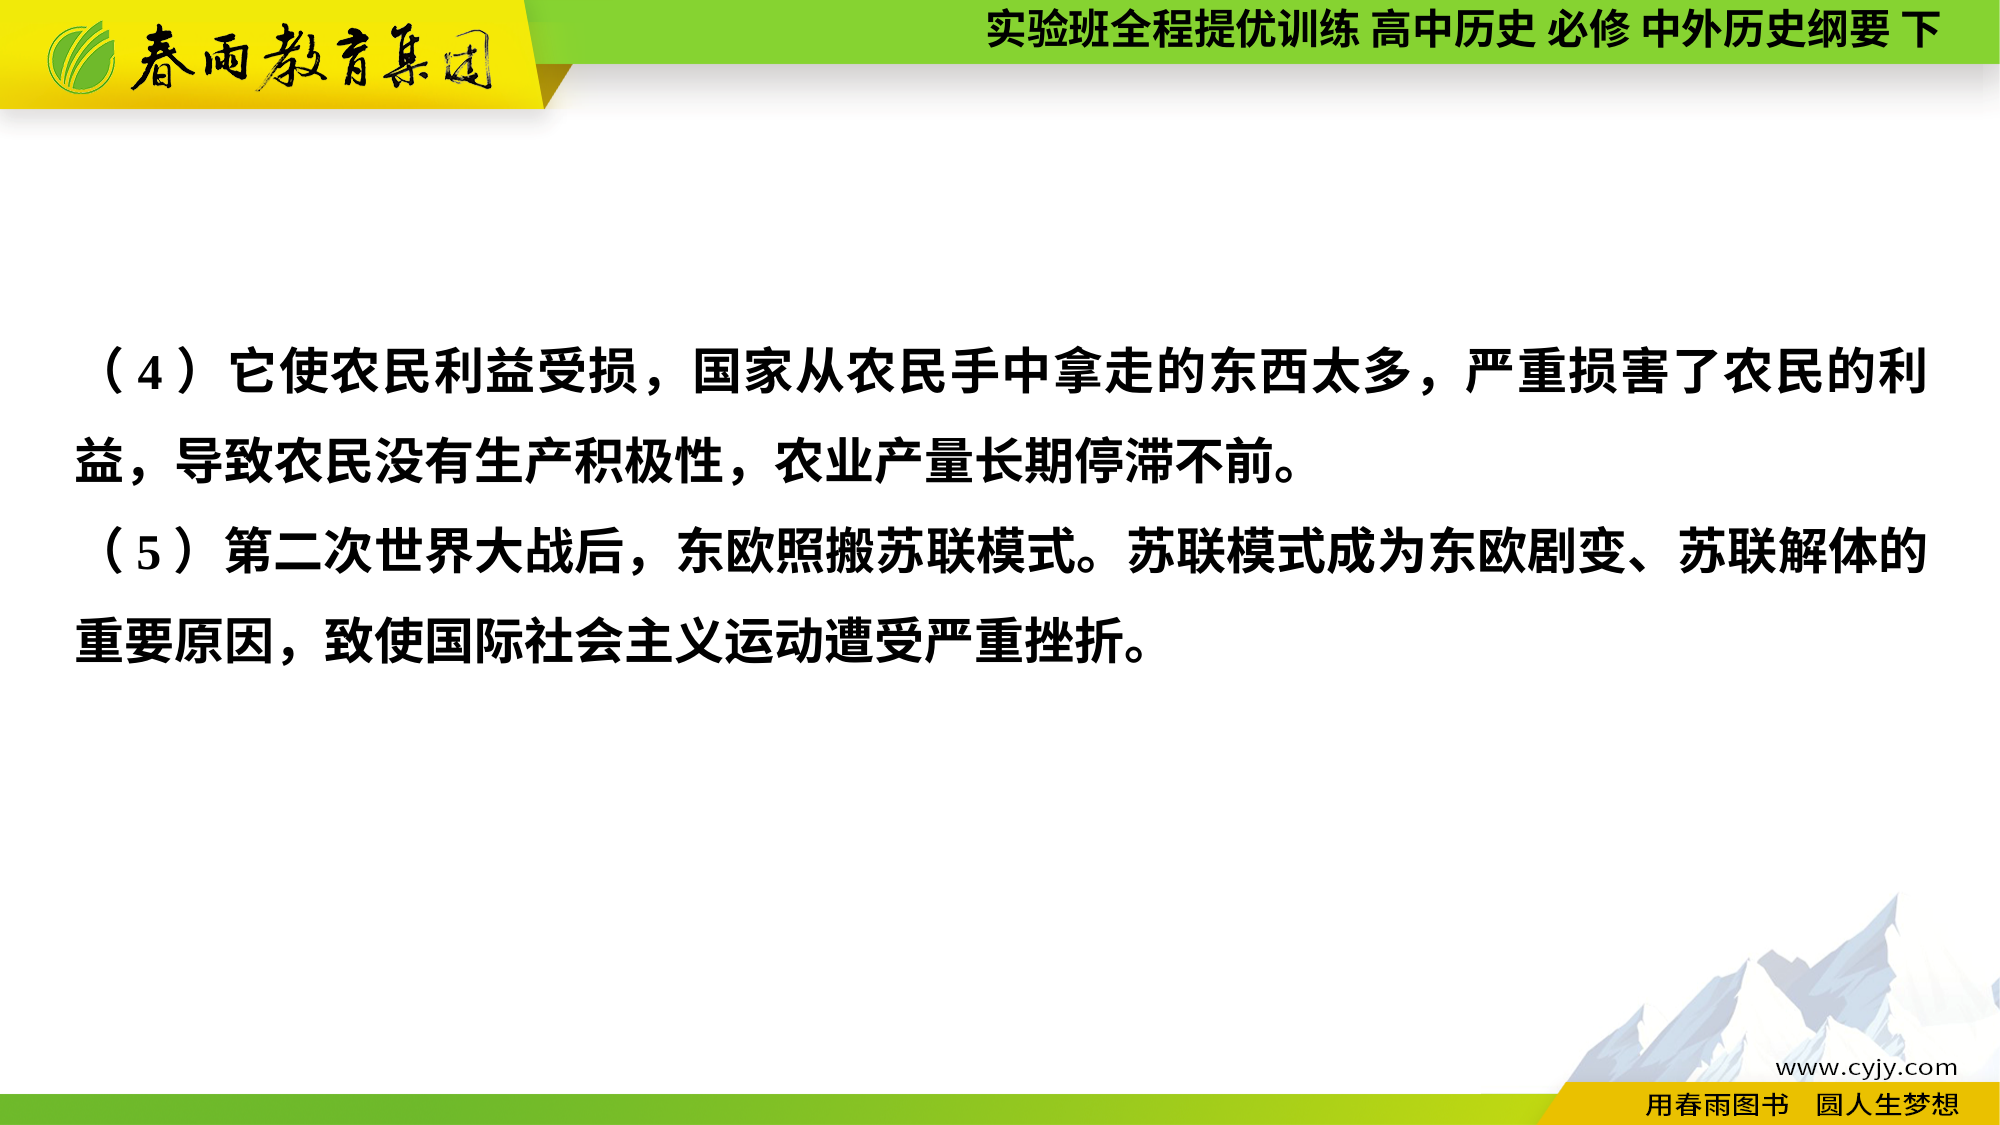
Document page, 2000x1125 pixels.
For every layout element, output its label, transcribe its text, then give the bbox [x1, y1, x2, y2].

list （4）它使农民利益受损，国家从农民手中拿走的东西太多，严重损害了农民的利益，导致农民没有生产积极性，农业产量长期停滞不前。 （5）第二次世界大战后，东欧照搬苏联模式。苏联模式成为东欧剧变、苏联解体的重要原因，致使国际社会主义运动遭受严重挫折。 [59, 301, 1944, 681]
picture [0, 0, 2000, 1125]
